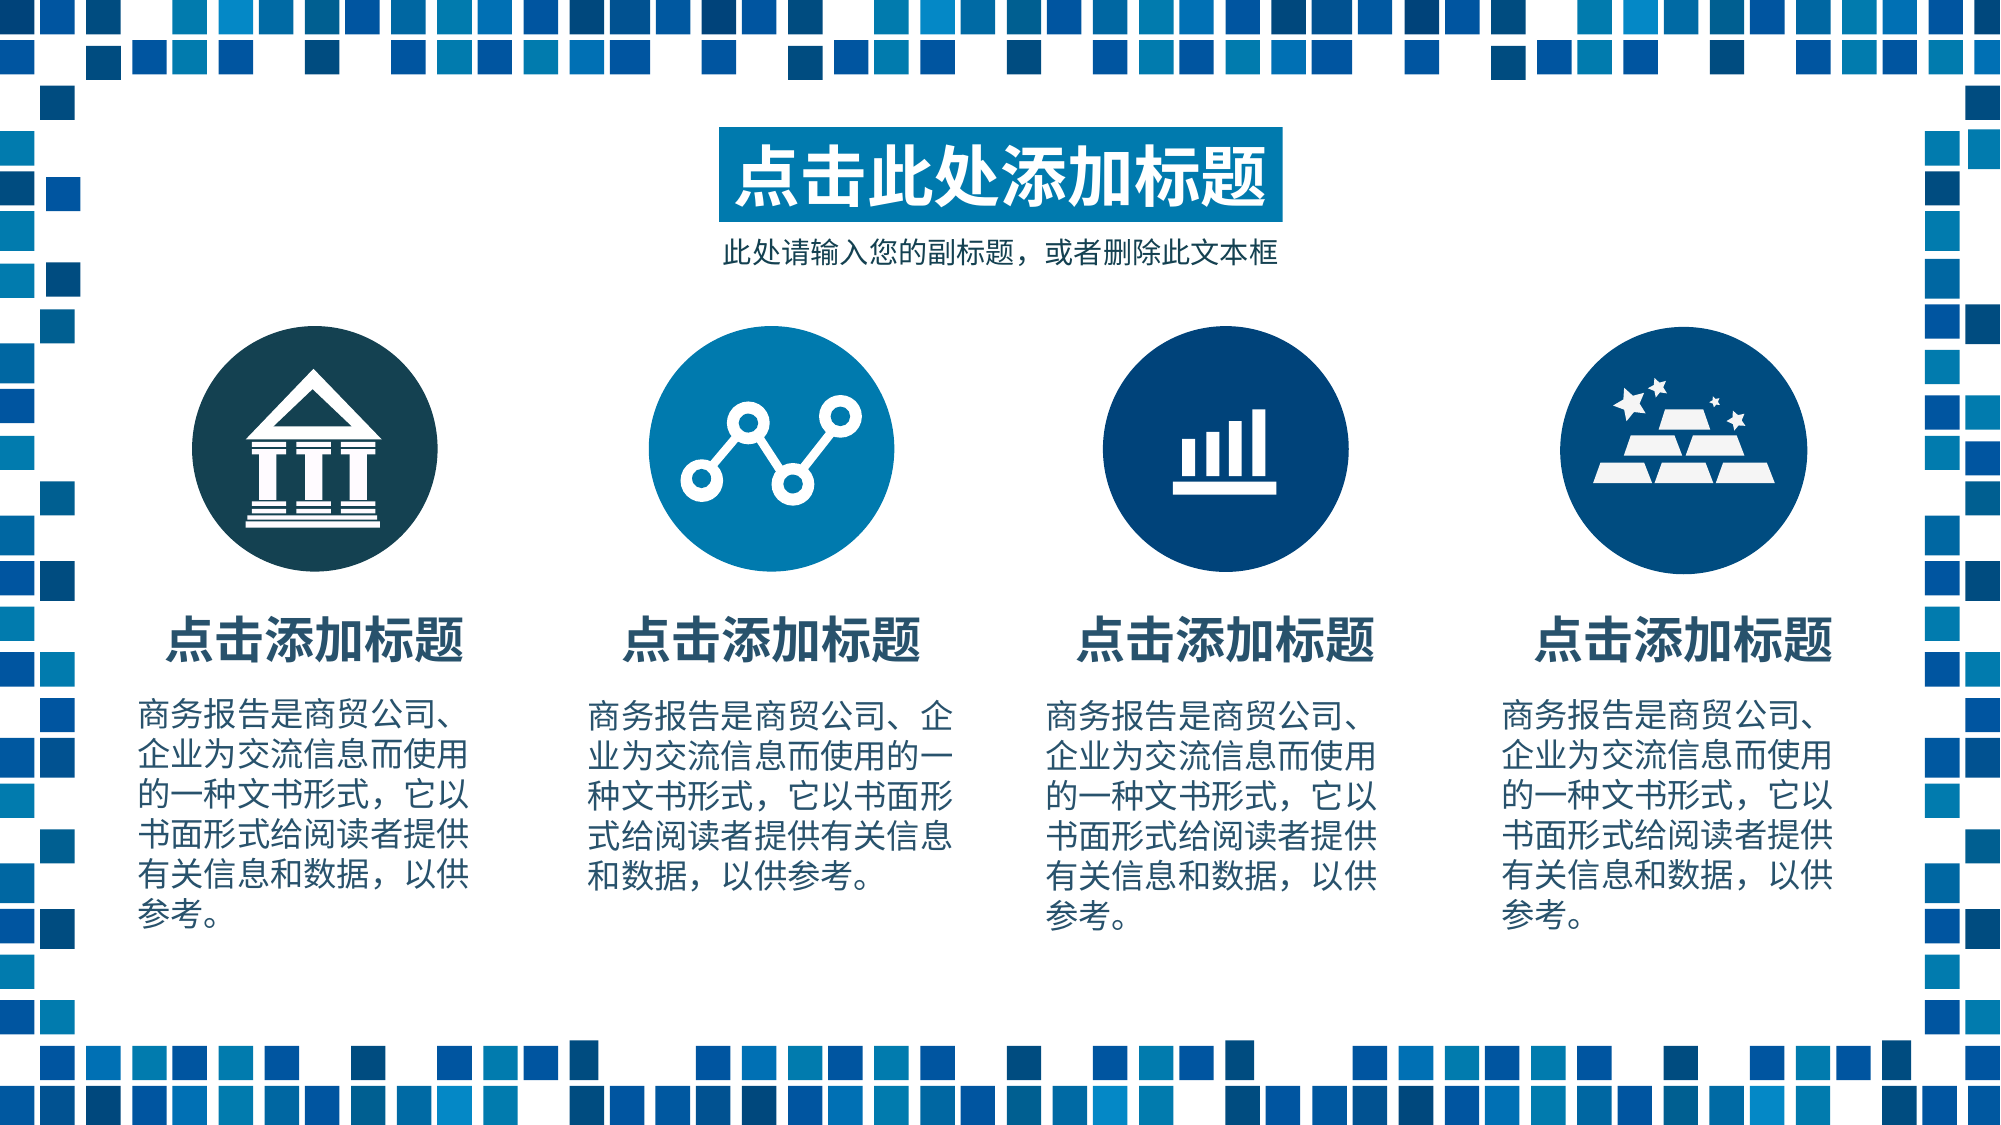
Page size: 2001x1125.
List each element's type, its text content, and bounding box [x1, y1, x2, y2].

text_box [46, 262, 81, 297]
text_box [1836, 1045, 1871, 1081]
text_box [1444, 1045, 1480, 1081]
text_box [874, 0, 909, 35]
text_box [1623, 40, 1658, 75]
text_box [1922, 1085, 1957, 1125]
text_box [1225, 1040, 1255, 1081]
text_box [1965, 1000, 2000, 1035]
text_box [0, 737, 35, 778]
text_box [701, 0, 737, 35]
text_box [1965, 481, 2000, 516]
text_box [788, 1045, 823, 1081]
text_box [1749, 1085, 1785, 1125]
text_box [218, 0, 254, 35]
text_box [1709, 0, 1745, 35]
text_box [1924, 908, 1960, 944]
text_box [920, 40, 955, 75]
text_box [40, 309, 75, 344]
text_box [960, 0, 996, 35]
text_box [609, 0, 651, 35]
text_box [391, 0, 426, 35]
text_box [1965, 698, 2000, 733]
text_box [1052, 1085, 1088, 1125]
text_box [0, 1000, 35, 1035]
text_box [264, 1085, 300, 1125]
text_box [86, 1085, 121, 1125]
text_box [1796, 40, 1831, 75]
text_box [437, 0, 472, 35]
text_box [1663, 0, 1699, 35]
text_box [40, 85, 75, 120]
text_box [0, 171, 35, 206]
text_box [1404, 0, 1440, 35]
text_box [1404, 40, 1440, 75]
text_box 商务报告是商贸公司、企业为交流信息而使用的一种文书形式，它以书面形式给阅读者提供有关信息和数据，以供参考。 [1486, 686, 1879, 942]
text_box [0, 561, 35, 596]
text_box [1092, 1045, 1128, 1081]
text_box [483, 1045, 518, 1081]
text_box [0, 652, 35, 687]
text_box [483, 1085, 518, 1125]
text_box [1092, 1085, 1128, 1125]
text_box [1491, 45, 1526, 80]
text_box [0, 1085, 35, 1125]
text_box [477, 40, 512, 75]
text_box [40, 561, 75, 601]
text_box [1795, 1045, 1831, 1081]
text_box [834, 40, 869, 75]
text_box [1445, 0, 1480, 35]
text_box [132, 40, 167, 75]
text_box [1271, 0, 1306, 35]
text_box [695, 1085, 731, 1125]
text_box [1968, 129, 2000, 170]
text_box [1484, 1085, 1520, 1125]
text_box [1965, 441, 2000, 476]
text_box [1965, 829, 2000, 864]
text_box [172, 40, 207, 75]
text_box [86, 45, 121, 80]
text_box [1352, 1085, 1388, 1125]
text_box [1139, 0, 1174, 35]
text_box [920, 1085, 955, 1125]
text_box [0, 783, 35, 818]
text_box [1924, 737, 1960, 778]
text_box [1882, 40, 1917, 75]
text_box [0, 388, 35, 424]
text_box [218, 1045, 254, 1081]
text_box [304, 40, 340, 75]
text_box [1179, 1045, 1214, 1081]
text_box [1577, 40, 1612, 75]
text_box [1139, 40, 1174, 75]
text_box [1928, 40, 1963, 75]
text_box 点击添加标题 [1518, 601, 1849, 677]
text_box [304, 1085, 340, 1125]
text_box [1928, 0, 1963, 35]
text_box [40, 0, 75, 35]
text_box [40, 737, 75, 778]
text_box [132, 1085, 167, 1125]
text_box [1924, 863, 1960, 904]
text_box [40, 652, 75, 687]
text_box [396, 1085, 432, 1125]
text_box [351, 1085, 386, 1125]
text_box [1924, 561, 1960, 596]
text_box [741, 0, 777, 35]
text_box [1924, 515, 1960, 556]
text_box [1965, 561, 2000, 601]
text_box [1924, 349, 1960, 385]
text_box [1092, 0, 1128, 35]
text_box [920, 0, 955, 35]
text_box [1398, 1085, 1434, 1125]
text_box 点击添加标题 [1060, 601, 1391, 677]
text_box [0, 515, 35, 556]
text_box [1531, 1045, 1566, 1081]
text_box [1924, 1000, 1960, 1035]
text_box [86, 1045, 121, 1081]
text_box [1271, 40, 1306, 75]
text_box [569, 1040, 599, 1081]
text_box 商务报告是商贸公司、企业为交流信息而使用的一种文书形式，它以书面形式给阅读者提供有关信息和数据，以供参考。 [122, 685, 507, 940]
text_box [40, 1085, 75, 1125]
text_box [741, 1085, 777, 1125]
text_box [1924, 606, 1960, 641]
text_box [1577, 1085, 1612, 1125]
text_box [0, 131, 35, 166]
text_box [1312, 1085, 1347, 1125]
text_box 点击添加标题 [149, 601, 480, 677]
text_box [1924, 954, 1960, 989]
text_box [1924, 258, 1960, 299]
text_box [1965, 652, 2000, 687]
text_box [1965, 909, 2000, 949]
text_box [264, 1045, 300, 1081]
text_box [1924, 783, 1960, 818]
text_box [1842, 0, 1877, 35]
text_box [192, 326, 438, 572]
text_box [1617, 1085, 1652, 1125]
text_box [218, 1085, 254, 1125]
text_box [351, 1045, 386, 1081]
text_box [0, 0, 35, 35]
text_box [1531, 1085, 1566, 1125]
text_box [0, 908, 35, 944]
text_box [874, 1085, 909, 1125]
text_box 商务报告是商贸公司、企业为交流信息而使用的一种文书形式，它以书面形式给阅读者提供有关信息和数据，以供参考。 [573, 687, 970, 903]
text_box [788, 1085, 823, 1125]
text_box [1924, 304, 1960, 339]
text_box [1749, 1045, 1785, 1081]
text_box [1965, 85, 2000, 120]
text_box [1709, 40, 1745, 75]
text_box [1663, 1045, 1698, 1081]
text_box [1225, 1085, 1260, 1125]
text_box [1795, 1085, 1831, 1125]
text_box [1663, 1085, 1698, 1125]
text_box [172, 0, 207, 35]
text_box [920, 1045, 955, 1081]
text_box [1102, 326, 1349, 572]
text_box [1924, 395, 1960, 430]
text_box [1006, 1085, 1042, 1125]
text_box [648, 326, 895, 572]
text_box [874, 1045, 909, 1081]
text_box [1974, 40, 2000, 75]
text_box [1311, 40, 1353, 75]
text_box [1709, 1085, 1744, 1125]
text_box [1491, 0, 1526, 35]
text_box [1537, 40, 1572, 75]
text_box [960, 1085, 995, 1125]
text_box [0, 863, 35, 904]
text_box [258, 0, 294, 35]
text_box [1006, 0, 1042, 35]
text_box [391, 40, 426, 75]
text_box [304, 0, 340, 35]
text_box [1924, 131, 1960, 166]
text_box [1577, 0, 1612, 35]
text_box [1974, 0, 2000, 35]
text_box [437, 1085, 472, 1125]
text_box [1225, 0, 1260, 35]
text_box [569, 40, 605, 75]
text_box [1398, 1045, 1434, 1081]
text_box [1924, 652, 1960, 687]
text_box [0, 954, 35, 989]
text_box [1006, 40, 1042, 75]
text_box [1925, 171, 1960, 206]
text_box [1924, 435, 1960, 470]
text_box [1352, 1045, 1388, 1081]
text_box [0, 435, 35, 470]
text_box [1882, 1085, 1917, 1125]
text_box 商务报告是商贸公司、企业为交流信息而使用的一种文书形式，它以书面形式给阅读者提供有关信息和数据，以供参考。 [1030, 687, 1422, 942]
text_box [523, 40, 559, 75]
text_box [1179, 0, 1214, 35]
text_box [40, 1045, 75, 1081]
text_box [741, 1045, 777, 1081]
text_box [1484, 1045, 1520, 1081]
text_box [172, 1045, 207, 1081]
text_box [1882, 1040, 1912, 1081]
text_box [477, 0, 512, 35]
text_box [40, 909, 75, 949]
text_box [437, 1045, 472, 1081]
text_box [1357, 0, 1393, 35]
text_box [0, 263, 35, 298]
text_box [0, 343, 35, 384]
text_box [40, 829, 75, 864]
text_box [655, 0, 691, 35]
text_box [569, 0, 605, 35]
text_box [609, 1085, 645, 1125]
text_box [1796, 0, 1831, 35]
text_box [40, 698, 75, 733]
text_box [1560, 326, 1808, 575]
text_box [1179, 40, 1214, 75]
text_box [40, 481, 75, 516]
text_box [1444, 1085, 1480, 1125]
text_box [218, 40, 254, 75]
text_box [828, 1045, 863, 1081]
text_box 此处请输入您的副标题，或者删除此文本框 [693, 231, 1309, 273]
text_box [172, 1085, 207, 1125]
text_box [1577, 1045, 1612, 1081]
text_box [0, 40, 35, 75]
text_box [701, 40, 737, 75]
text_box [132, 1045, 167, 1081]
text_box [1749, 0, 1785, 35]
text_box [523, 1045, 559, 1081]
text_box [788, 0, 823, 35]
text_box [569, 1085, 605, 1125]
text_box 点击此处添加标题 [719, 127, 1283, 222]
text_box [655, 1085, 691, 1125]
text_box [1965, 395, 2000, 430]
text_box [1006, 1045, 1042, 1081]
text_box [828, 1085, 863, 1125]
text_box [0, 606, 35, 641]
text_box [1046, 0, 1082, 35]
text_box [788, 45, 823, 80]
text_box [46, 177, 81, 212]
text_box [0, 211, 35, 251]
text_box [1139, 1045, 1174, 1081]
text_box [1225, 40, 1260, 75]
text_box [437, 40, 472, 75]
text_box [1965, 304, 2000, 345]
text_box [1882, 0, 1917, 35]
text_box [1092, 40, 1128, 75]
text_box [1925, 211, 1960, 251]
text_box [1842, 40, 1877, 75]
text_box [1623, 0, 1658, 35]
text_box [1139, 1085, 1174, 1125]
text_box [86, 0, 121, 35]
text_box [1965, 1045, 2000, 1081]
text_box [40, 1000, 75, 1035]
text_box [1265, 1085, 1301, 1125]
text_box [523, 0, 559, 35]
text_box [874, 40, 909, 75]
text_box [1965, 737, 2000, 778]
text_box 点击添加标题 [606, 601, 937, 677]
text_box [1968, 1085, 2000, 1125]
text_box [345, 0, 380, 35]
text_box [609, 40, 651, 75]
text_box [695, 1045, 731, 1081]
text_box [1311, 0, 1353, 35]
